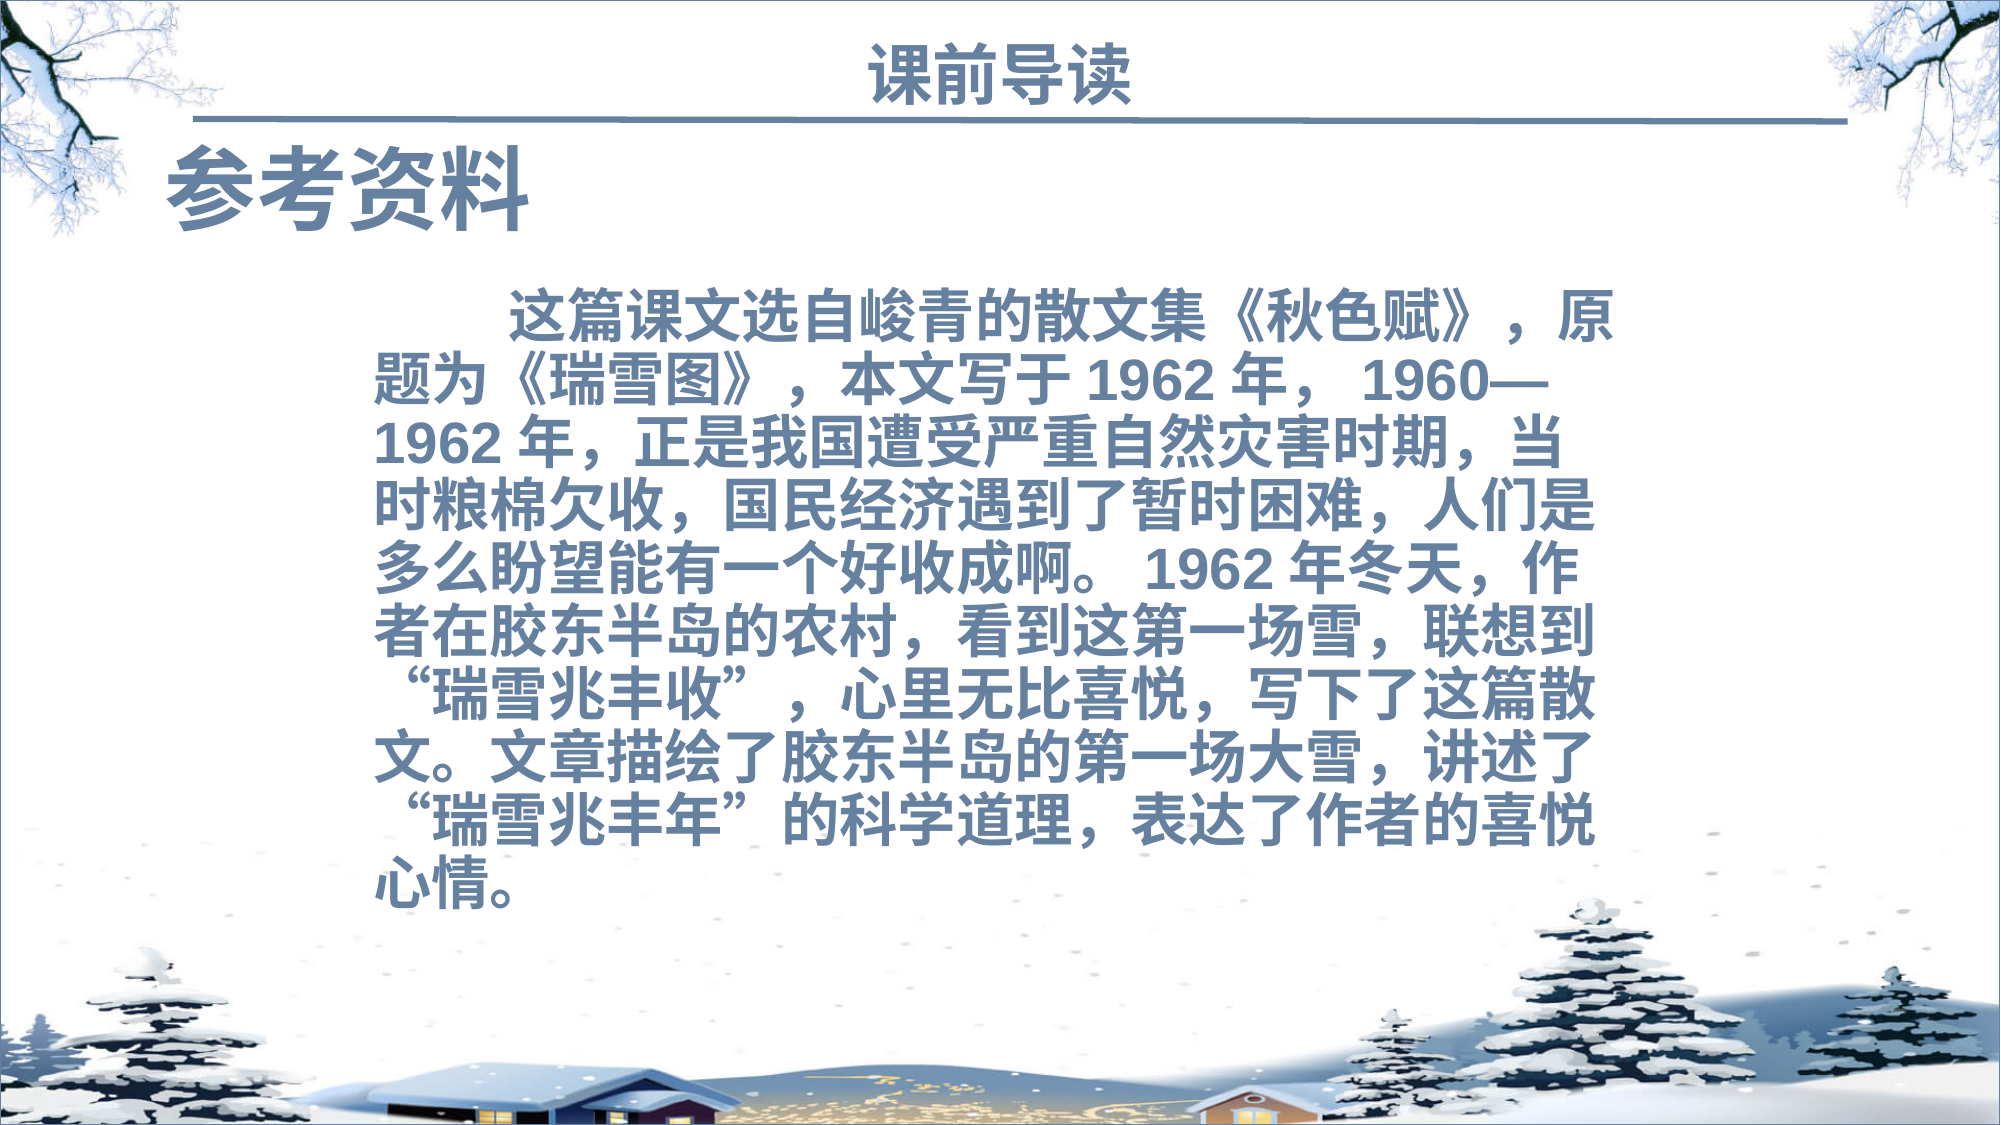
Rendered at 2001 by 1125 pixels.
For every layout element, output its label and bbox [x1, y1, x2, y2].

text_box [0, 0, 2000, 1125]
